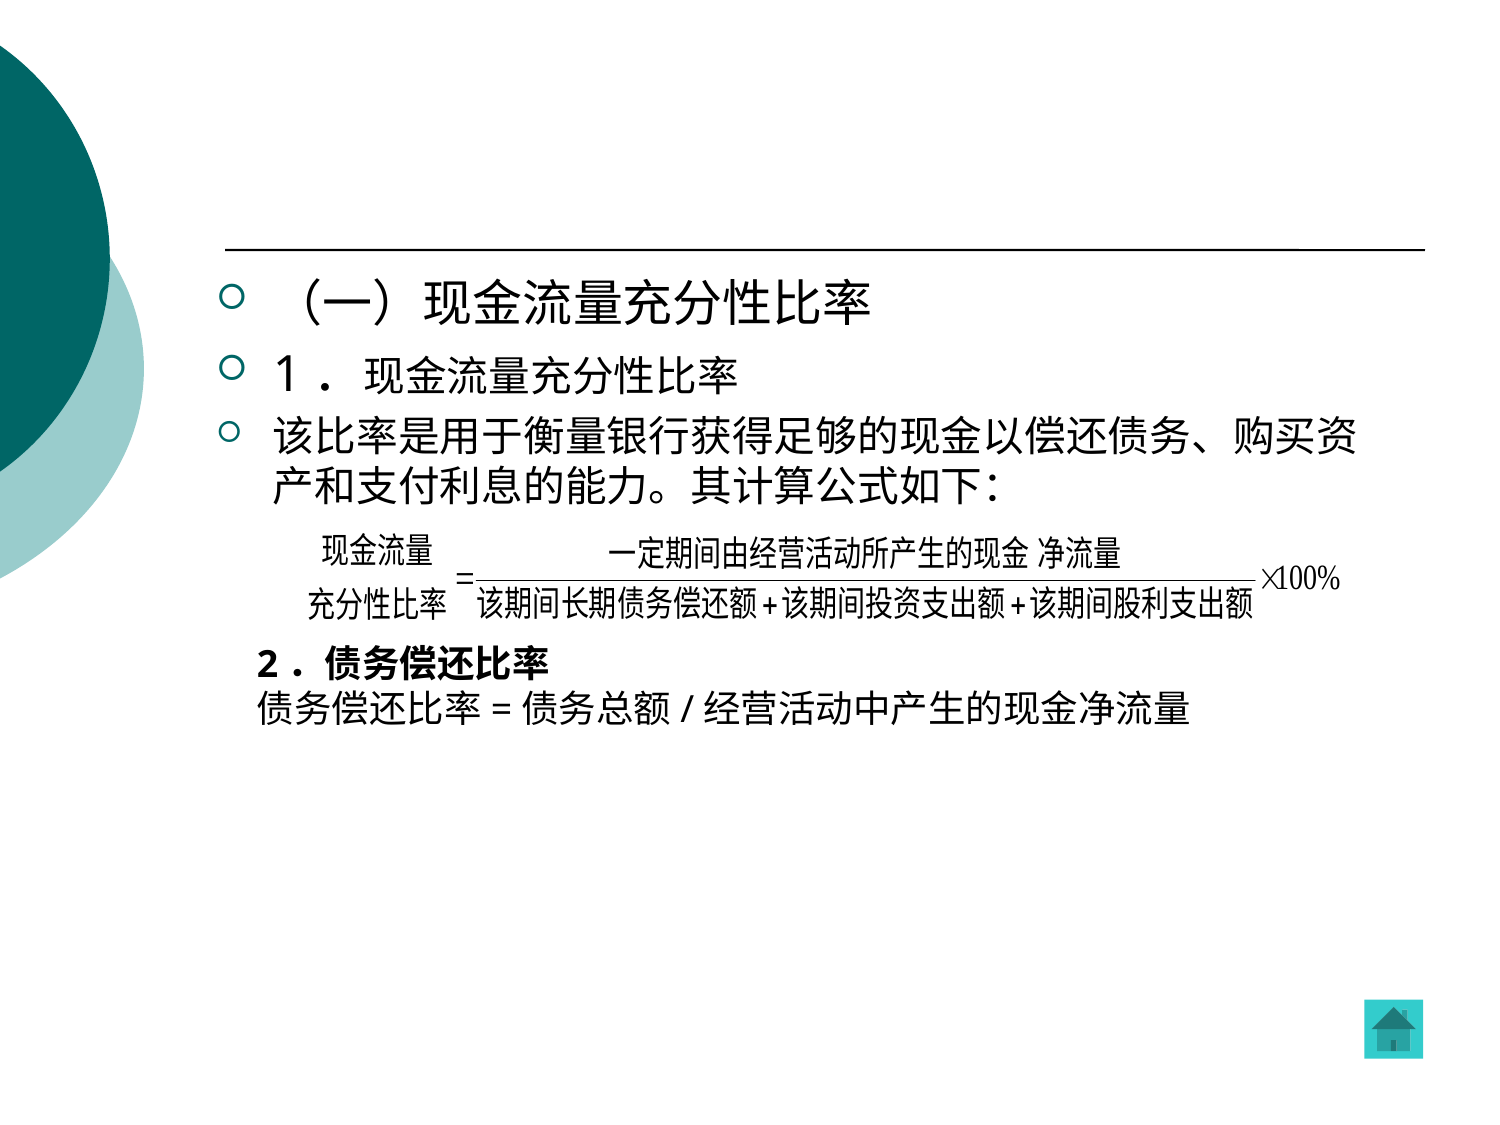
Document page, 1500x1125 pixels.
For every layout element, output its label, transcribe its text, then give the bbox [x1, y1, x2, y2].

text_box 2．债务偿还比率 债务偿还比率=债务总额/经营活动中产生的现金净流量 [242, 633, 1306, 783]
text_box [1364, 999, 1424, 1059]
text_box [303, 526, 1346, 634]
list （一）现金流量充分性比率 1．现金流量充分性比率 该比率是用于衡量银行获得足够的现金以偿还债务、购买资产和支付利息的能力。其计算公式如下： [201, 264, 1402, 752]
